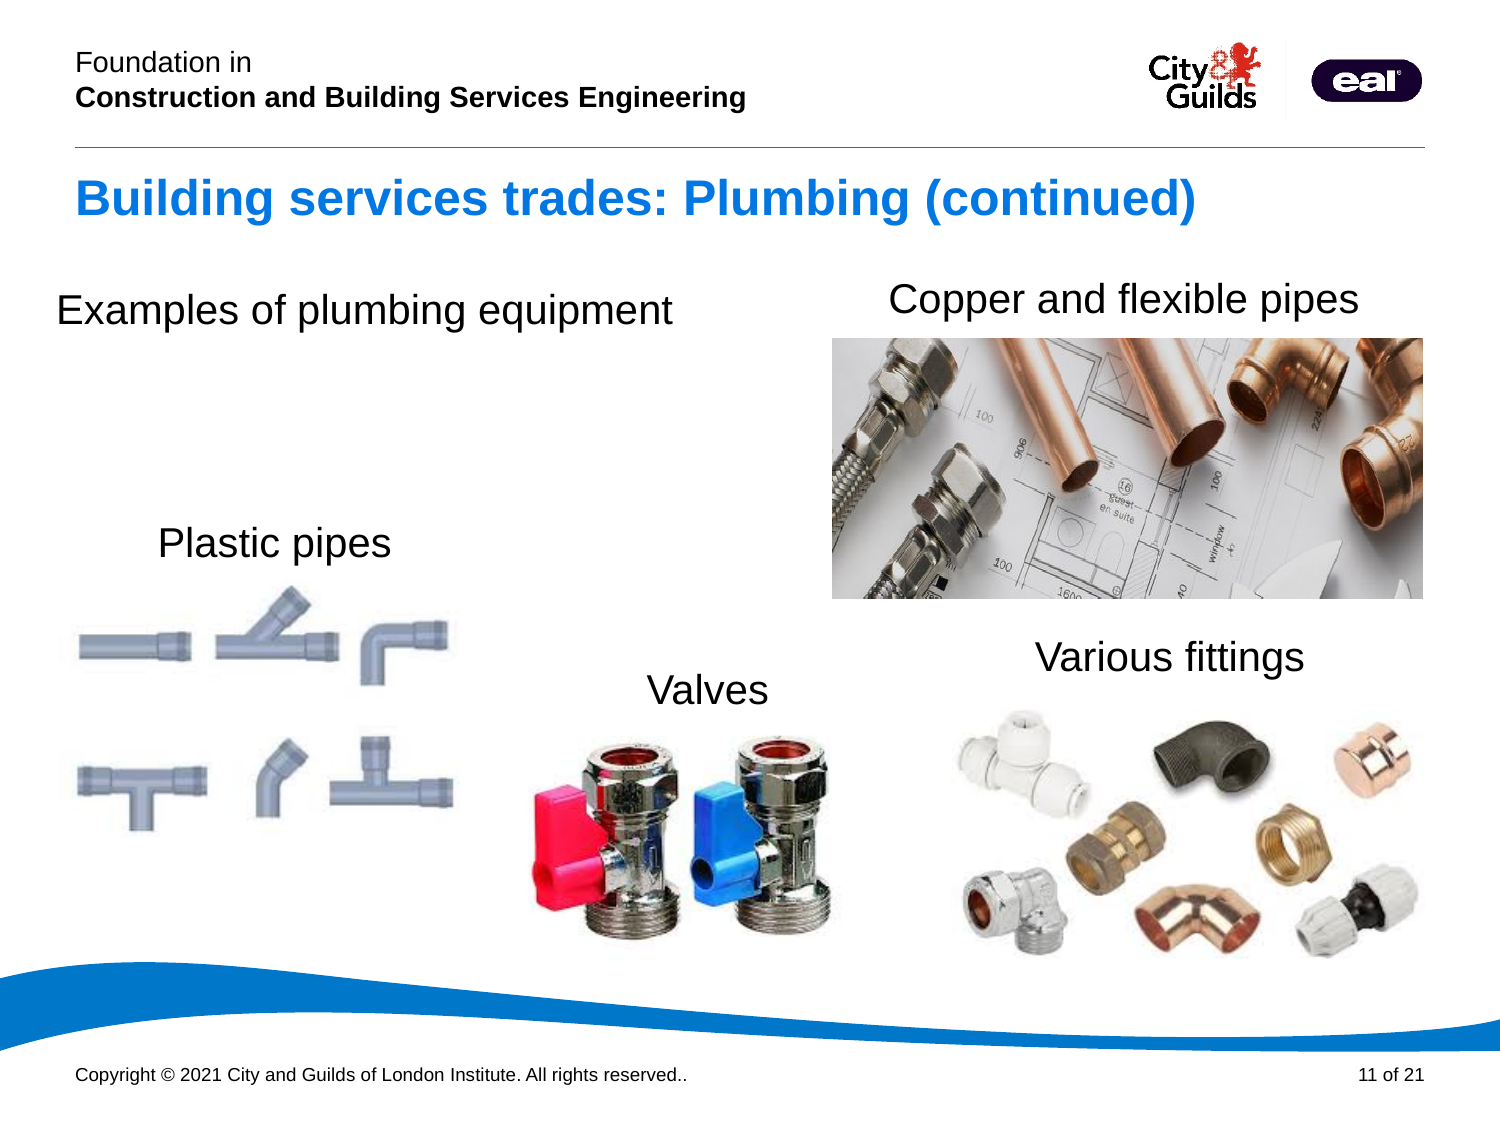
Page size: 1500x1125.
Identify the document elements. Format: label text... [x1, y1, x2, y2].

text_box Valves [631, 655, 969, 720]
title Building services trades: Plumbing (continued) [74, 165, 1426, 229]
picture [1149, 38, 1422, 121]
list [59, 561, 480, 856]
text_box Various fittings [1020, 622, 1357, 688]
text_box Copper and flexible pipes [873, 264, 1415, 330]
picture [832, 337, 1424, 599]
picture [951, 708, 1426, 968]
picture [478, 686, 885, 990]
text_box Examples of plumbing equipment [41, 275, 740, 340]
text_box Plastic pipes [142, 508, 479, 560]
